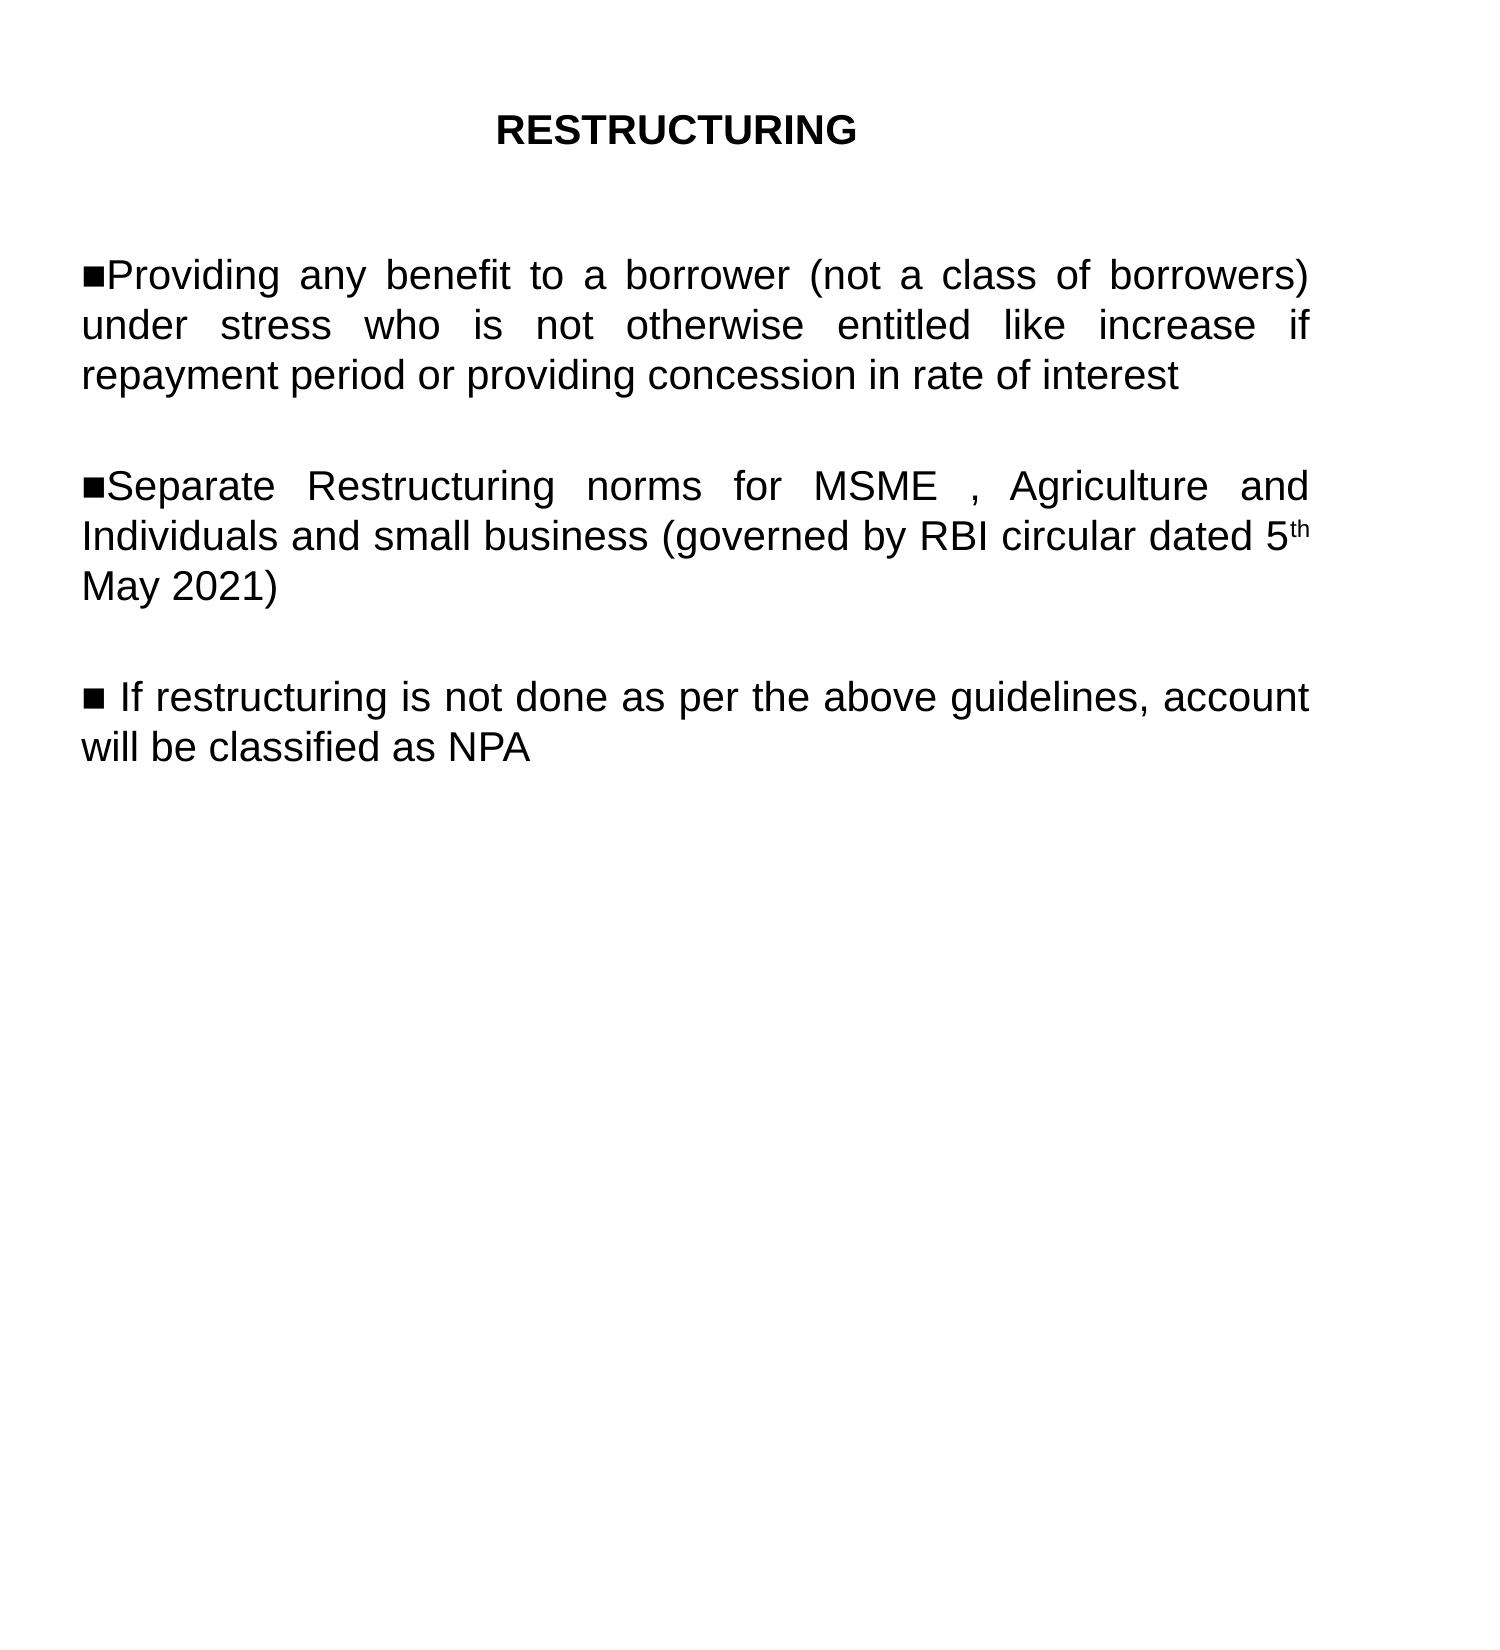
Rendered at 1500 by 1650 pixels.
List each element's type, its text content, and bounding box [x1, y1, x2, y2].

text_box RESTRUCTURING [491, 102, 858, 140]
text_box ■Providing any benefit to a borrower (not a class of borrowers) under stress who is not otherwise entitled like increase if repayment period or providing concession in rate of interest ■Separate Restructuring norms for MSME , Agriculture and Individuals and small business (governed by RBI circular dated 5th May 2021) ■ If restructuring is not done as per the above guidelines, account will be classified as NPA [77, 247, 1317, 825]
